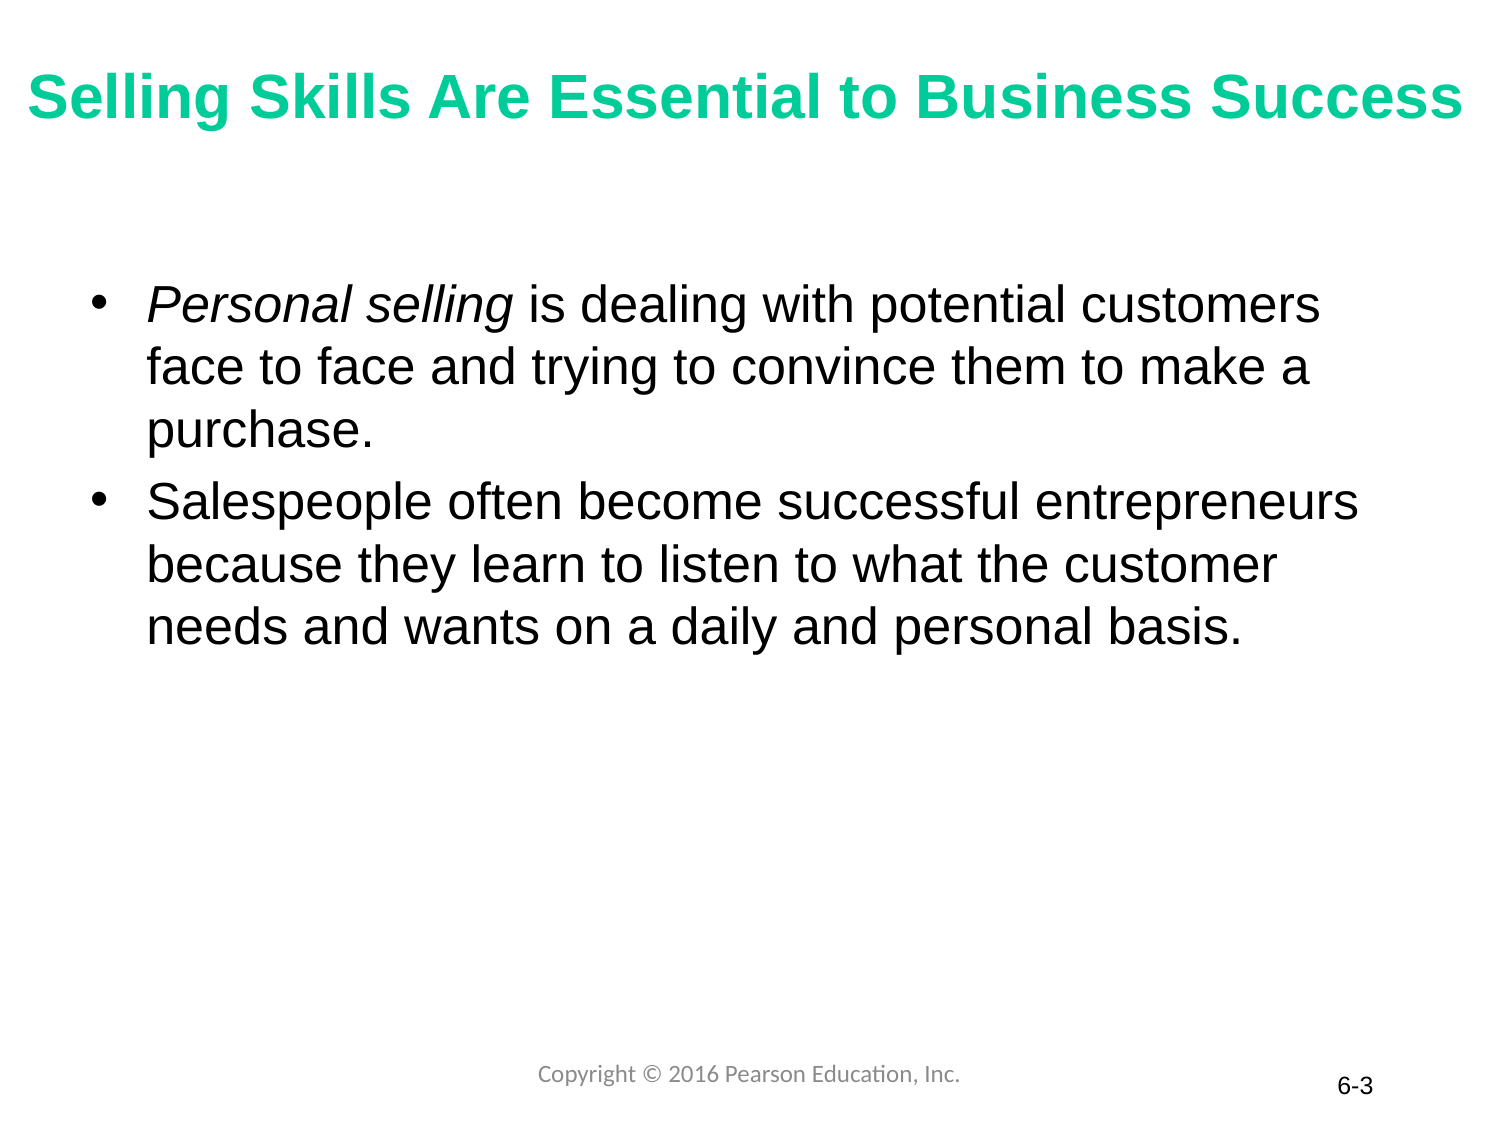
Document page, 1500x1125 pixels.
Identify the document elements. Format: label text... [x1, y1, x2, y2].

list Personal selling is dealing with potential customers face to face and trying to convince them to make a purchase. Salespeople often become successful entrepreneurs because they learn to listen to what the customer needs and wants on a daily and personal basis. [75, 262, 1425, 1005]
title Selling Skills Are Essential to Business Success [12, 0, 1488, 188]
footer Copyright © 2016 Pearson Education, Inc. [512, 1042, 988, 1103]
